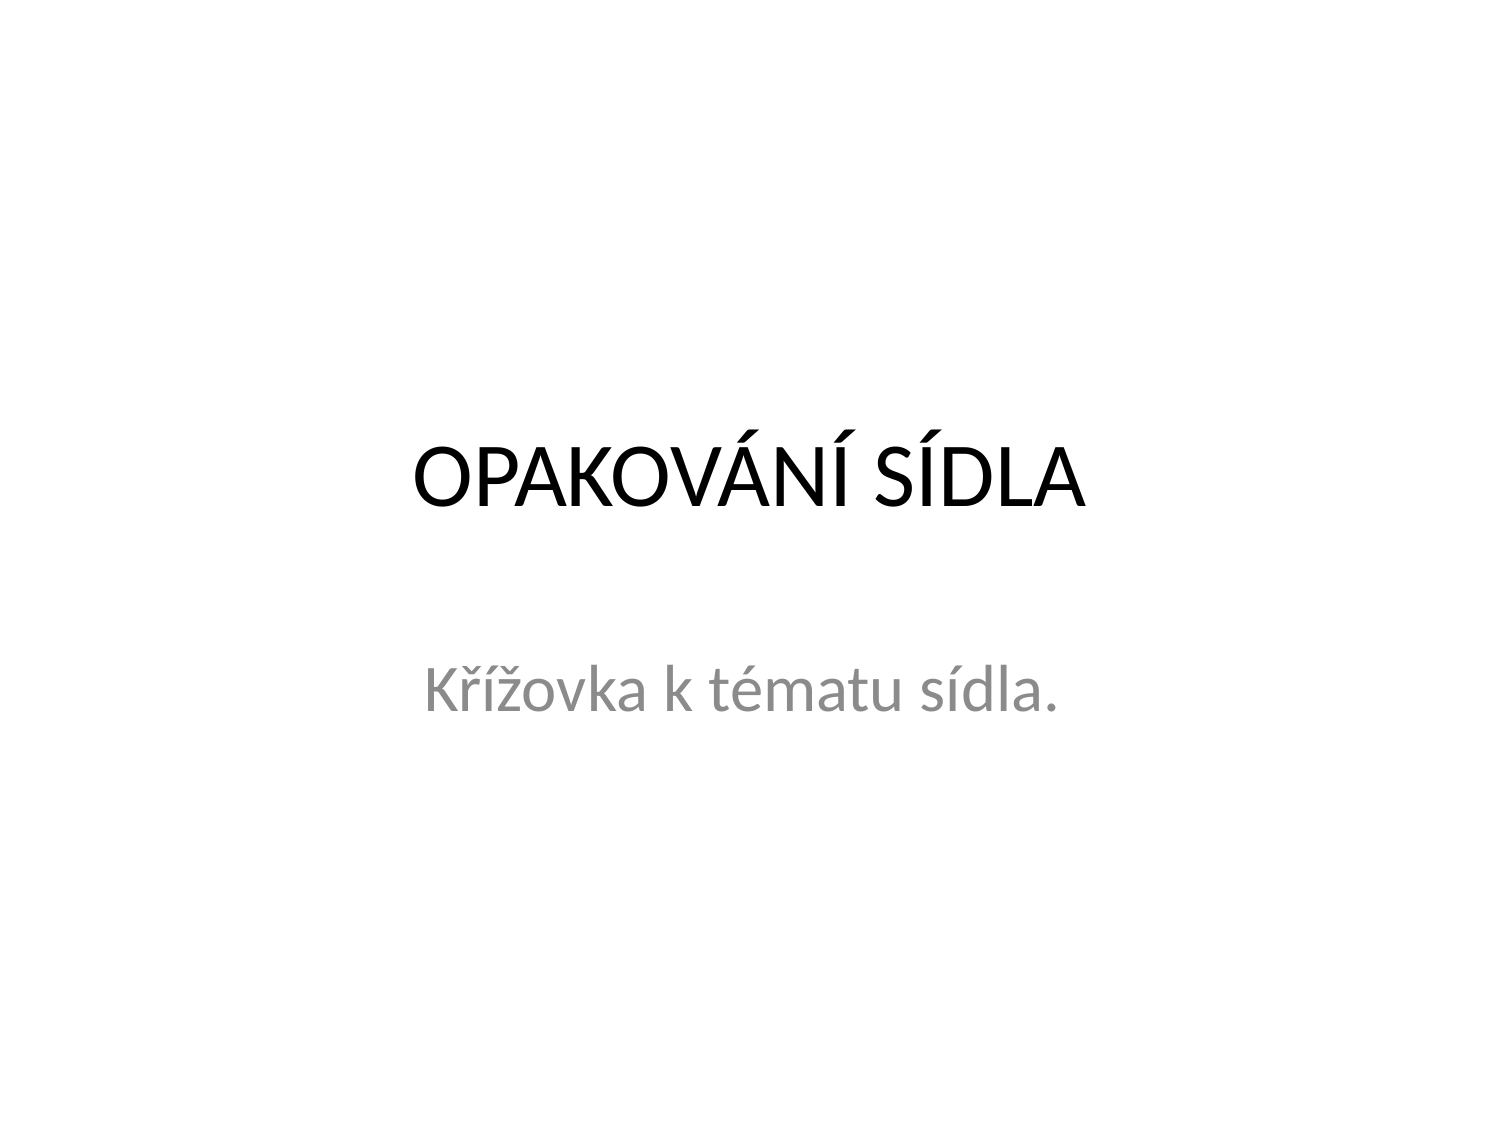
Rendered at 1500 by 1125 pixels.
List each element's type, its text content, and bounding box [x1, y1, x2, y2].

subtitle Křížovka k tématu sídla. [225, 637, 1275, 925]
title OPAKOVÁNÍ SÍDLA [112, 349, 1388, 591]
